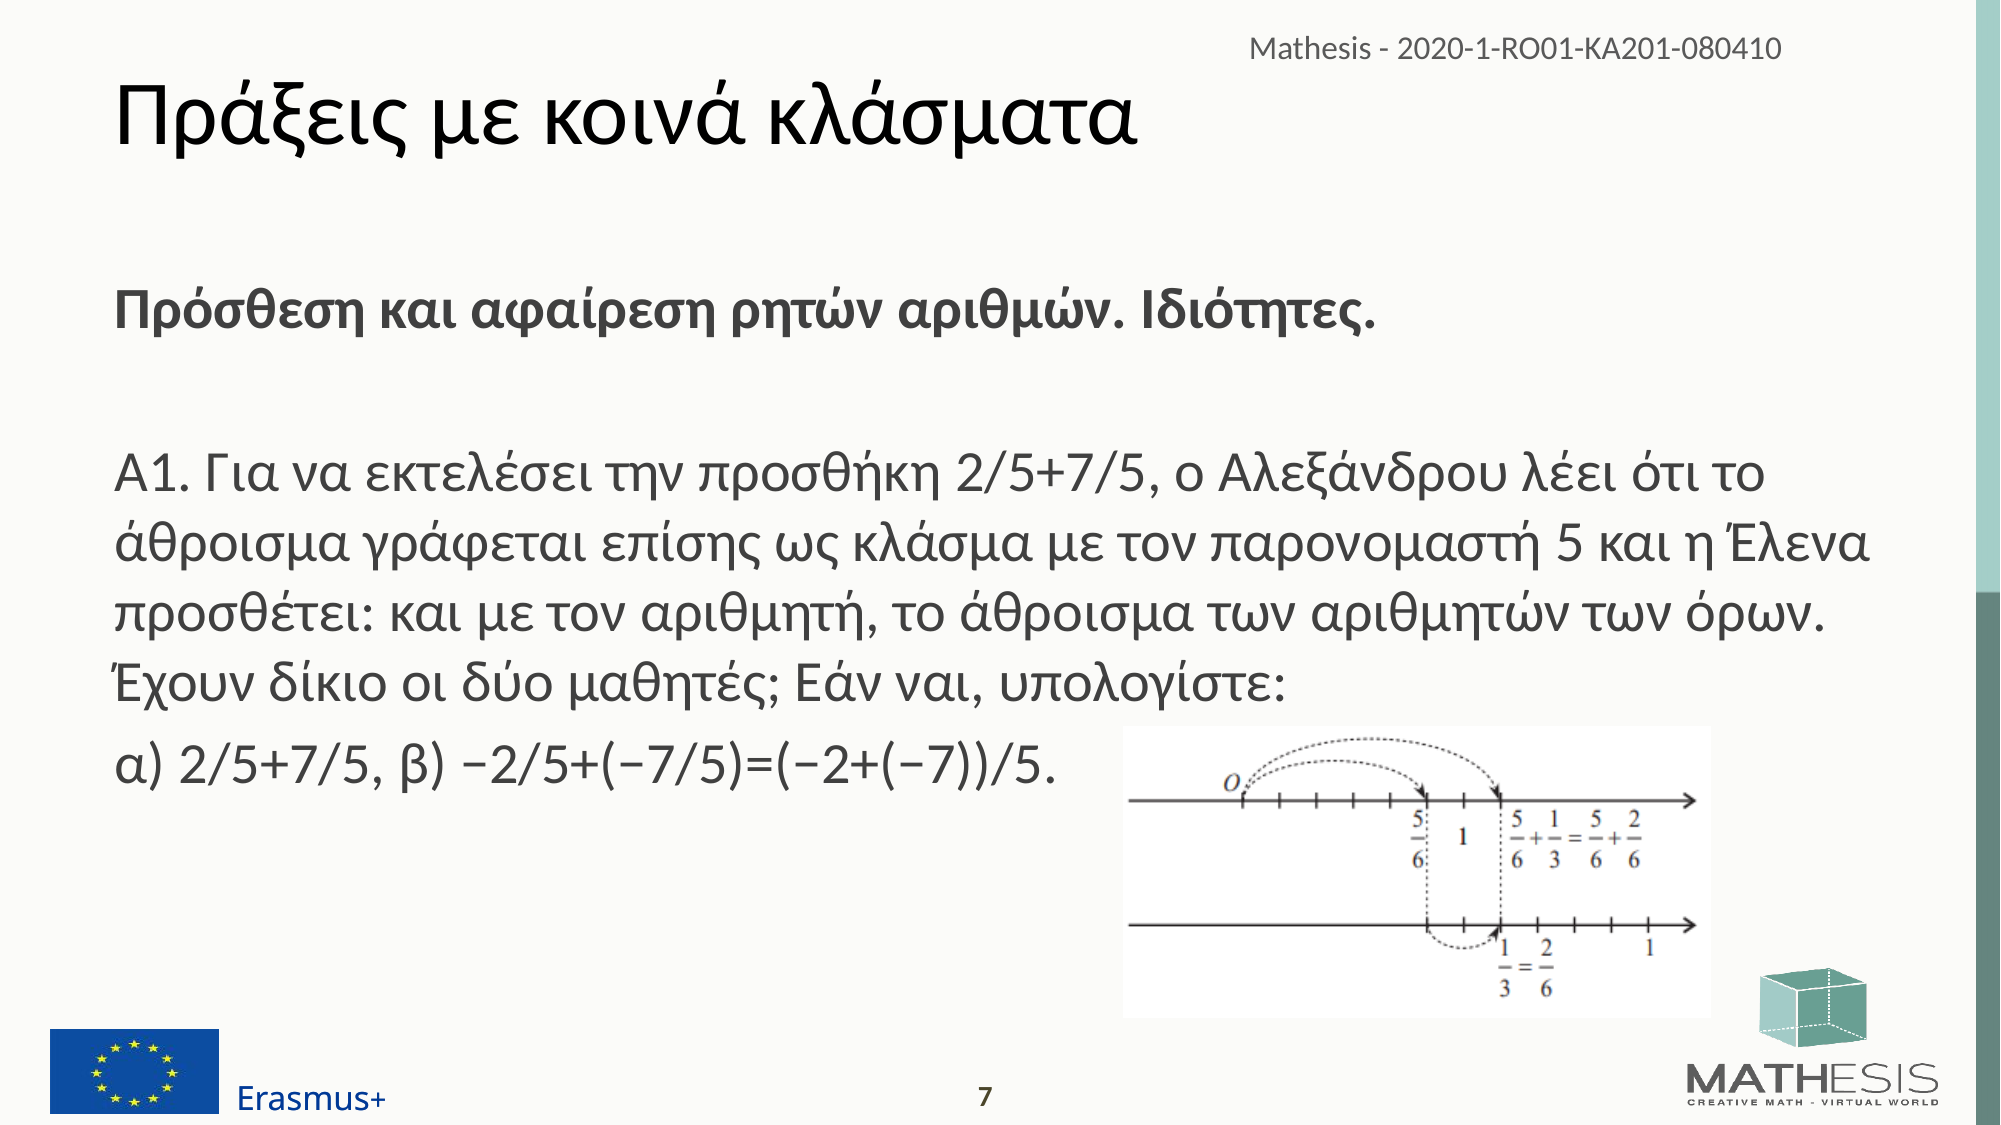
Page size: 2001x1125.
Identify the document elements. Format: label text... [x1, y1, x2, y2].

picture [1122, 726, 1711, 1018]
title Πράξεις με κοινά κλάσματα [99, 45, 1900, 233]
list Πρόσθεση και αφαίρεση ρητών αριθμών. Ιδιότητες. Α1. Για να εκτελέσει την προσθήκη 2/5+7/5, ο Αλεξάνδρου λέει ότι το άθροισμα γράφεται επίσης ως κλάσμα με τον παρονομαστή 5 και η Έλενα προσθέτει: και με τον αριθμητή, το άθροισμα των αριθμητών των όρων. Έχουν δίκιο οι δύο μαθητές; Εάν ναι, υπολογίστε: α) 2/5+7/5, β) −2/5+(−7/5)=(−2+(−7))/5. [99, 262, 1900, 1005]
picture [50, 1029, 219, 1114]
